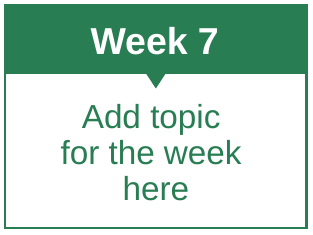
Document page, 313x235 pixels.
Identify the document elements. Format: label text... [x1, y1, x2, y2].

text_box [4, 5, 307, 89]
text_box [4, 4, 308, 229]
text_box Add topic for the week here [11, 92, 301, 215]
